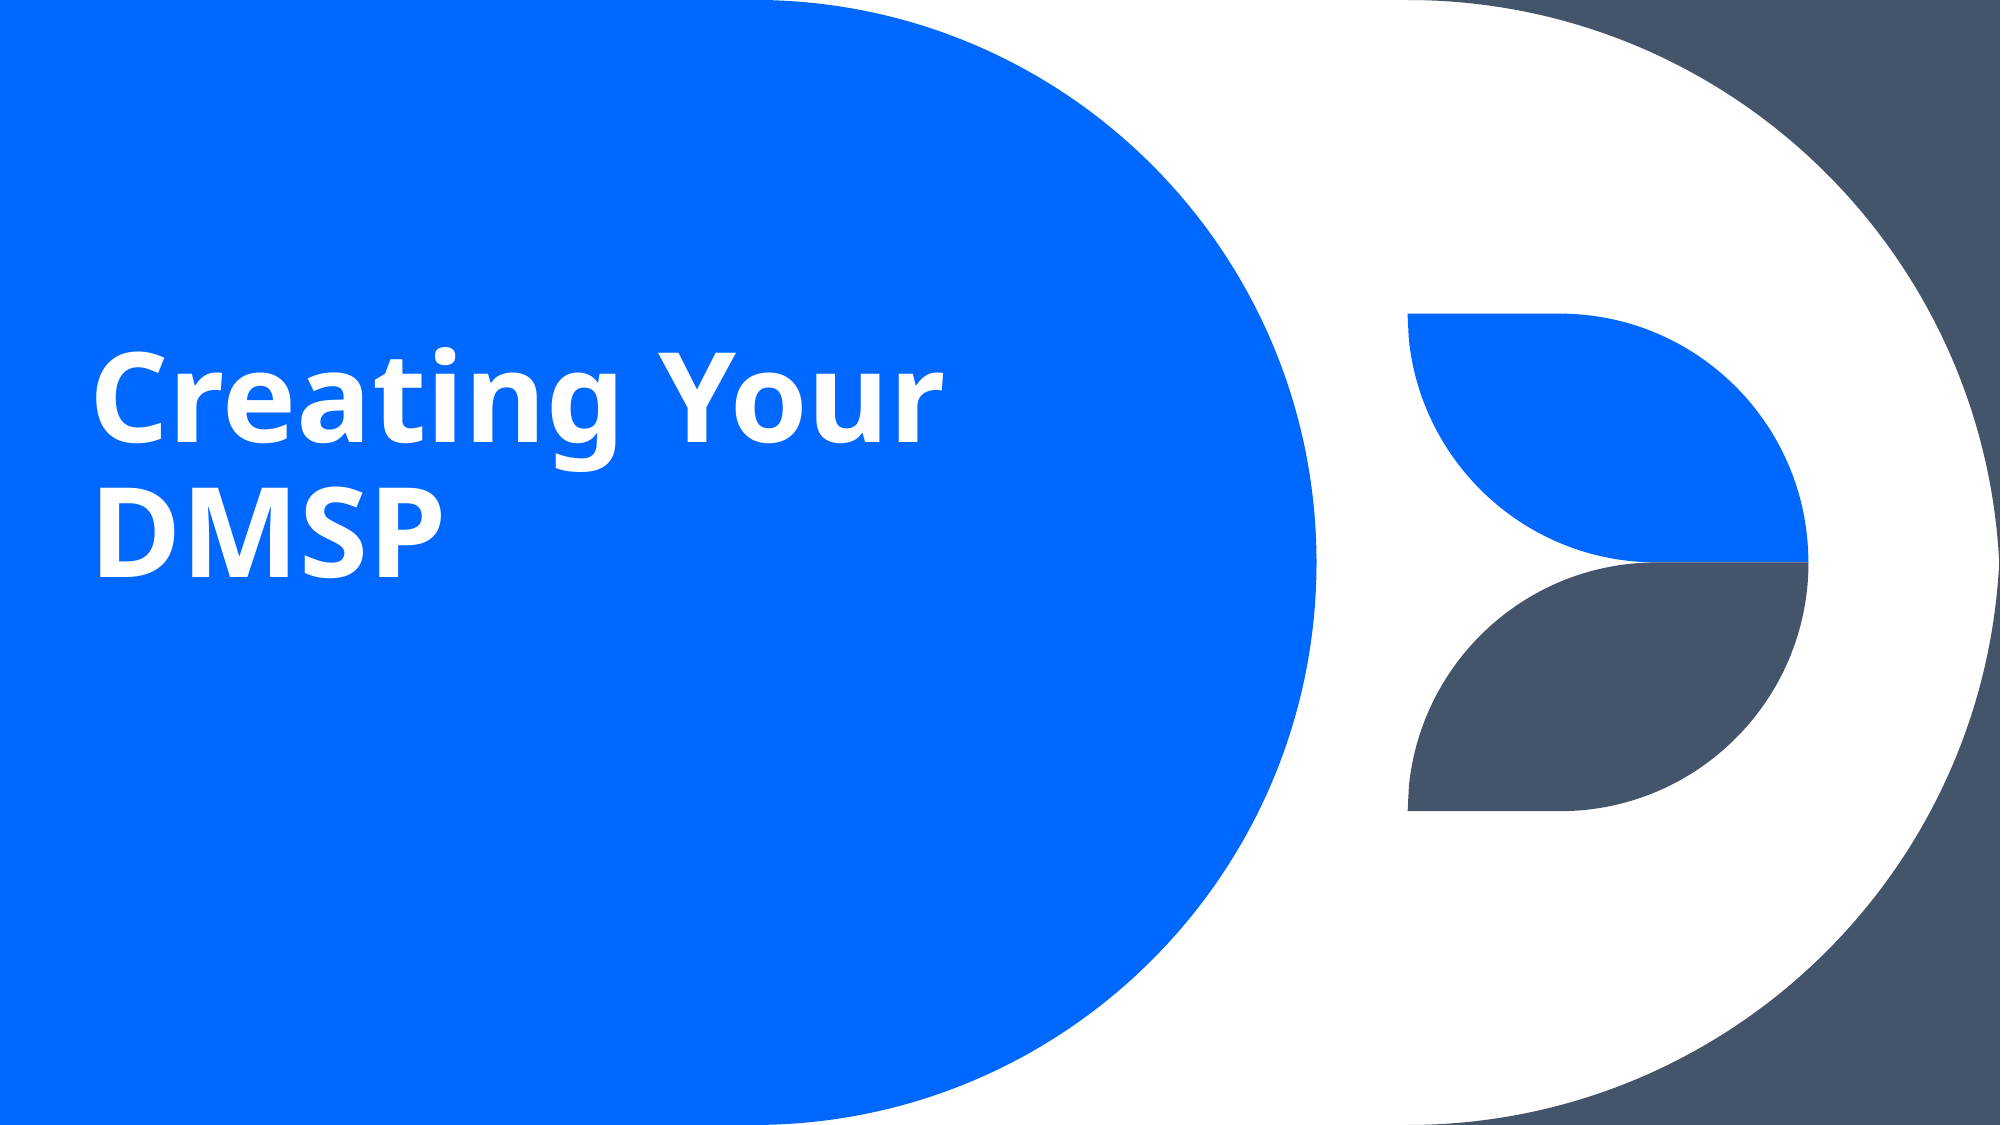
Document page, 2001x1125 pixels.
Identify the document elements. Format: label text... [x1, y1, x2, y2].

title Creating Your DMSP [74, 446, 1203, 613]
